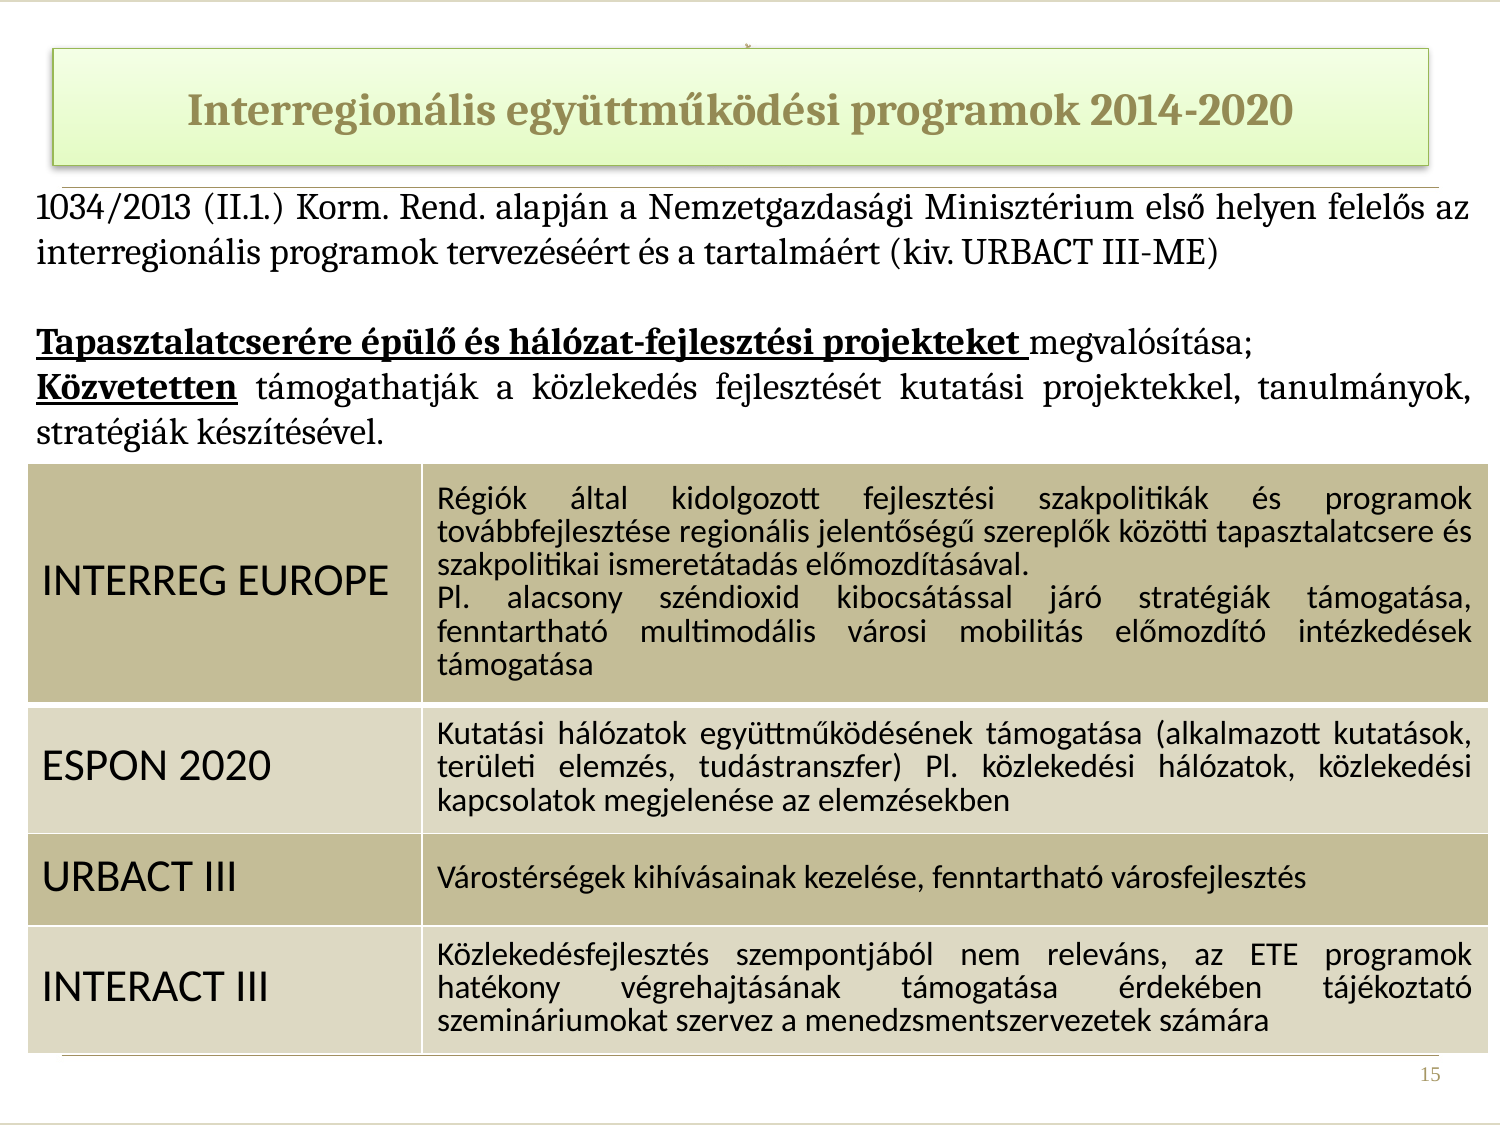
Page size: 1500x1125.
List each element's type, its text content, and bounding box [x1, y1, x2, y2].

table_cell ESPON 2020 [28, 708, 421, 833]
table_cell Kutatási hálózatok együttműködésének támogatása (alkalmazott kutatások, területi elemzés, tudástranszfer) Pl. közlekedési hálózatok, közlekedési kapcsolatok megjelenése az elemzésekben [423, 708, 1488, 833]
text_box 1034/2013 (II.1.) Korm. Rend. alapján a Nemzetgazdasági Minisztérium első helyen felelős az interregionális programok tervezéséért és a tartalmáért (kiv. URBACT III-ME) Tapasztalatcserére épülő és hálózat-fejlesztési projekteket megvalósítása; Közvetetten támogathatják a közlekedés fejlesztését kutatási projektekkel, tanulmányok, stratégiák készítésével. [21, 174, 1487, 460]
table_header Régiók által kidolgozott fejlesztési szakpolitikák és programok továbbfejlesztése regionális jelentőségű szereplők közötti tapasztalatcsere és szakpolitikai ismeretátadás előmozdításával. Pl. alacsony széndioxid kibocsátással járó stratégiák támogatása, fenntartható multimodális városi mobilitás előmozdító intézkedések támogatása [423, 464, 1488, 702]
table_cell Várostérségek kihívásainak kezelése, fenntartható városfejlesztés [423, 834, 1488, 925]
table_cell Közlekedésfejlesztés szempontjából nem releváns, az ETE programok hatékony végrehajtásának támogatása érdekében tájékoztató szemináriumokat szervez a menedzsmentszervezetek számára [423, 927, 1488, 1053]
table_cell URBACT III [28, 834, 421, 925]
picture [0, 2, 1500, 1123]
text_box Interregionális együttműködési programok 2014-2020 [52, 48, 1429, 166]
table_cell INTERACT III [28, 927, 421, 1053]
table_header INTERREG EUROPE [28, 464, 421, 702]
